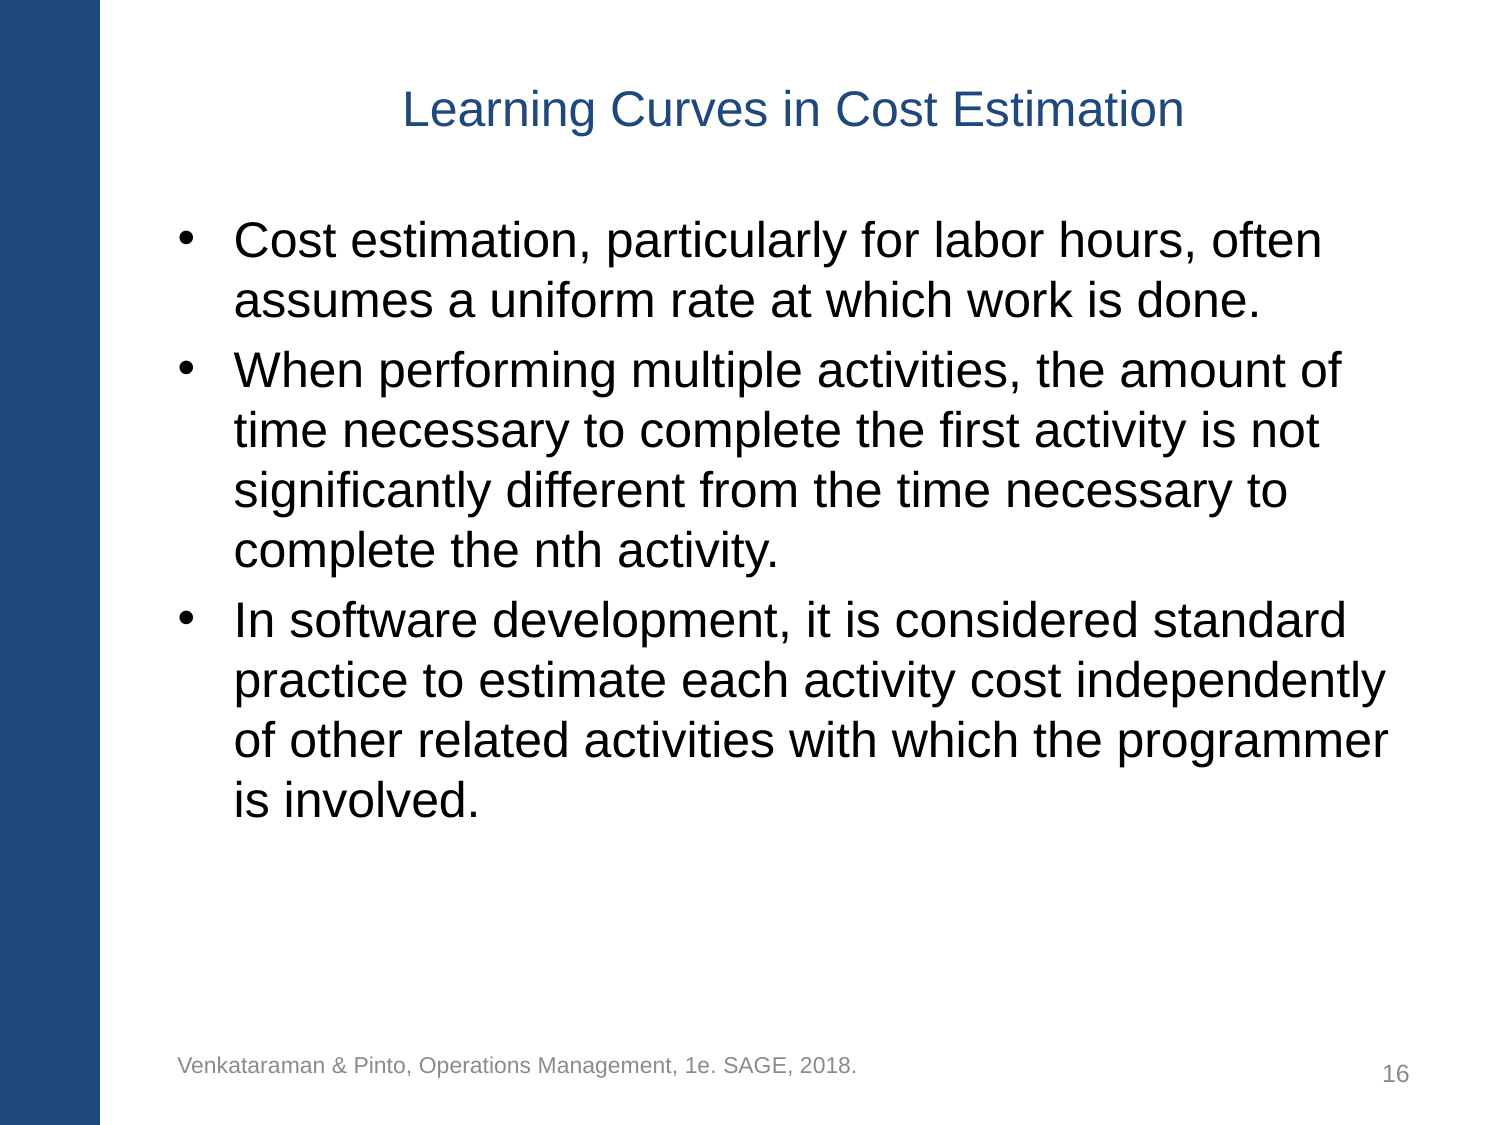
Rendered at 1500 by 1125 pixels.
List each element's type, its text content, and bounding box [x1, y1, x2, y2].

list Cost estimation, particularly for labor hours, often assumes a uniform rate at which work is done. When performing multiple activities, the amount of time necessary to complete the first activity is not significantly different from the time necessary to complete the nth activity. In software development, it is considered standard practice to estimate each activity cost independently of other related activities with which the programmer is involved. [162, 200, 1425, 1025]
footer Venkataraman & Pinto, Operations Management, 1e. SAGE, 2018. [162, 1042, 1313, 1103]
slide_number 16 [1350, 1042, 1425, 1103]
title Learning Curves in Cost Estimation [162, 12, 1425, 200]
